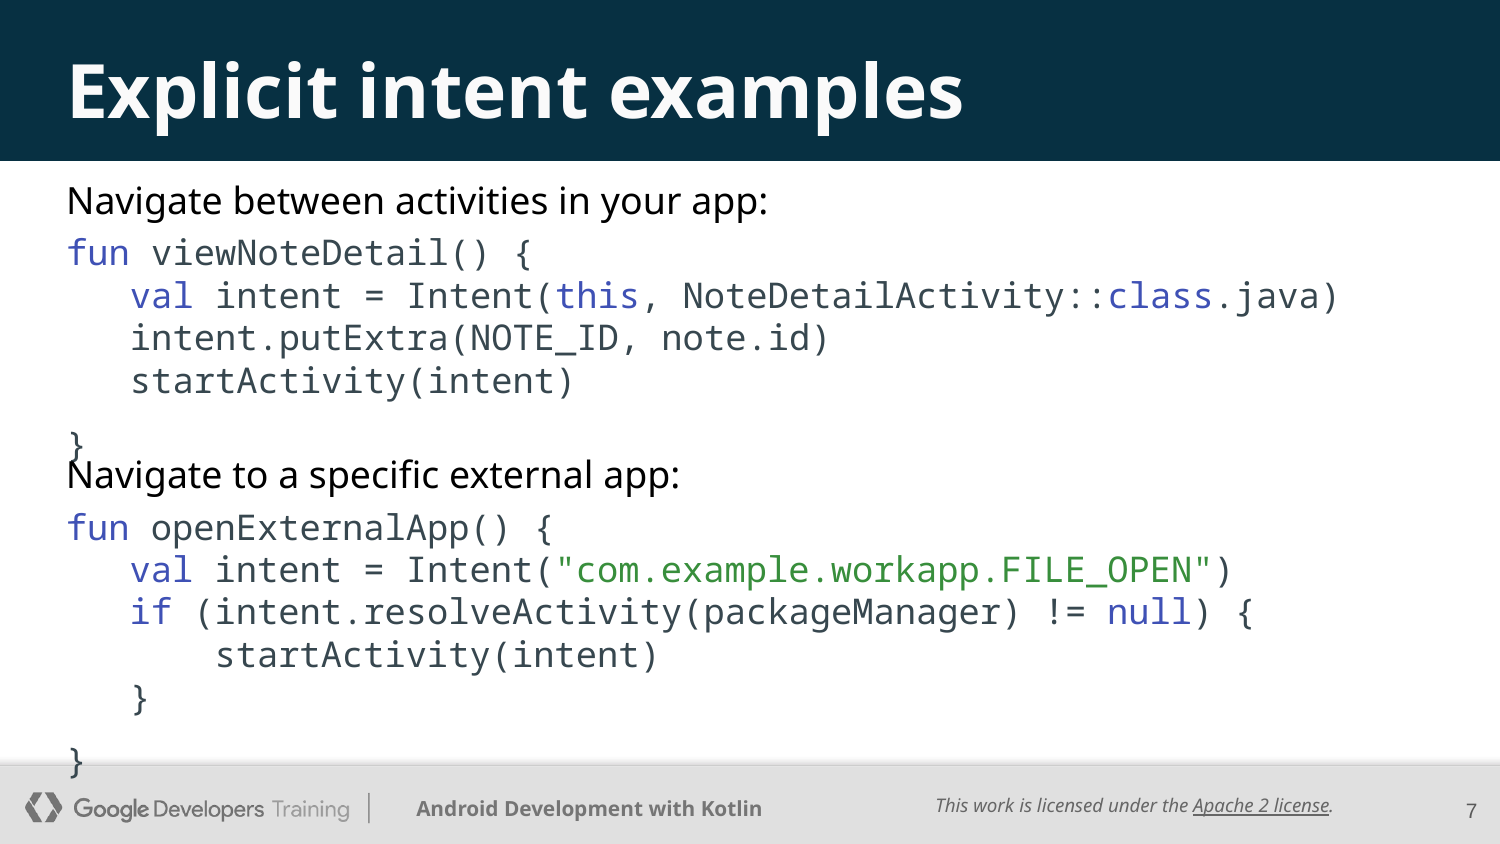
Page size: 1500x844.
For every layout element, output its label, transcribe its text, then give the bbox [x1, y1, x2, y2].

text_box Navigate to a specific external app: fun openExternalApp() { val intent = Intent("com.example.workapp.FILE_OPEN") if (intent.resolveActivity(packageManager) != null) { startActivity(intent) } } [50, 436, 1449, 745]
slide_number ‹#› [1402, 777, 1493, 842]
picture [0, 161, 1500, 844]
list Navigate between activities in your app: fun viewNoteDetail() { val intent = Intent(this, NoteDetailActivity::class.java) intent.putExtra(NOTE_ID, note.id) startActivity(intent) } [51, 155, 1449, 436]
title Explicit intent examples [51, 28, 1449, 122]
